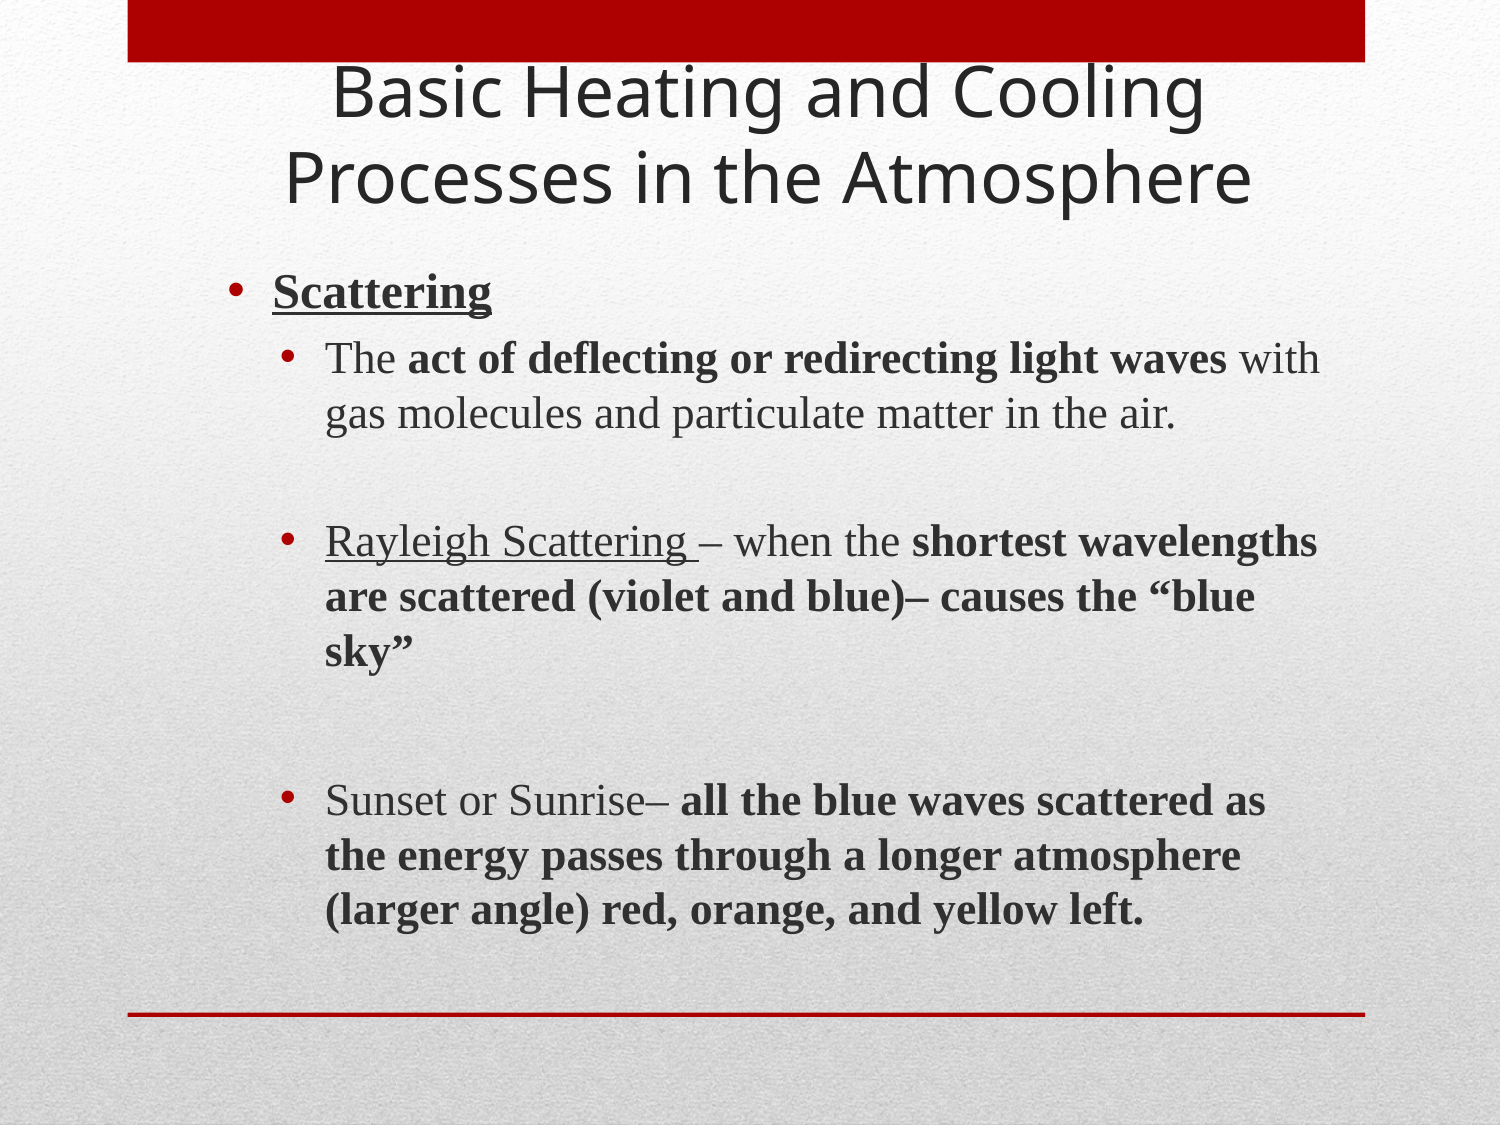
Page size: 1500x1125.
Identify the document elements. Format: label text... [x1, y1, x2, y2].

list Scattering The act of deflecting or redirecting light waves with gas molecules and particulate matter in the air. Rayleigh Scattering – when the shortest wavelengths are scattered (violet and blue)– causes the “blue sky” Sunset or Sunrise– all the blue waves scattered as the energy passes through a longer atmosphere (larger angle) red, orange, and yellow left. [212, 224, 1338, 969]
title Basic Heating and Cooling Processes in the Atmosphere [237, 37, 1300, 224]
